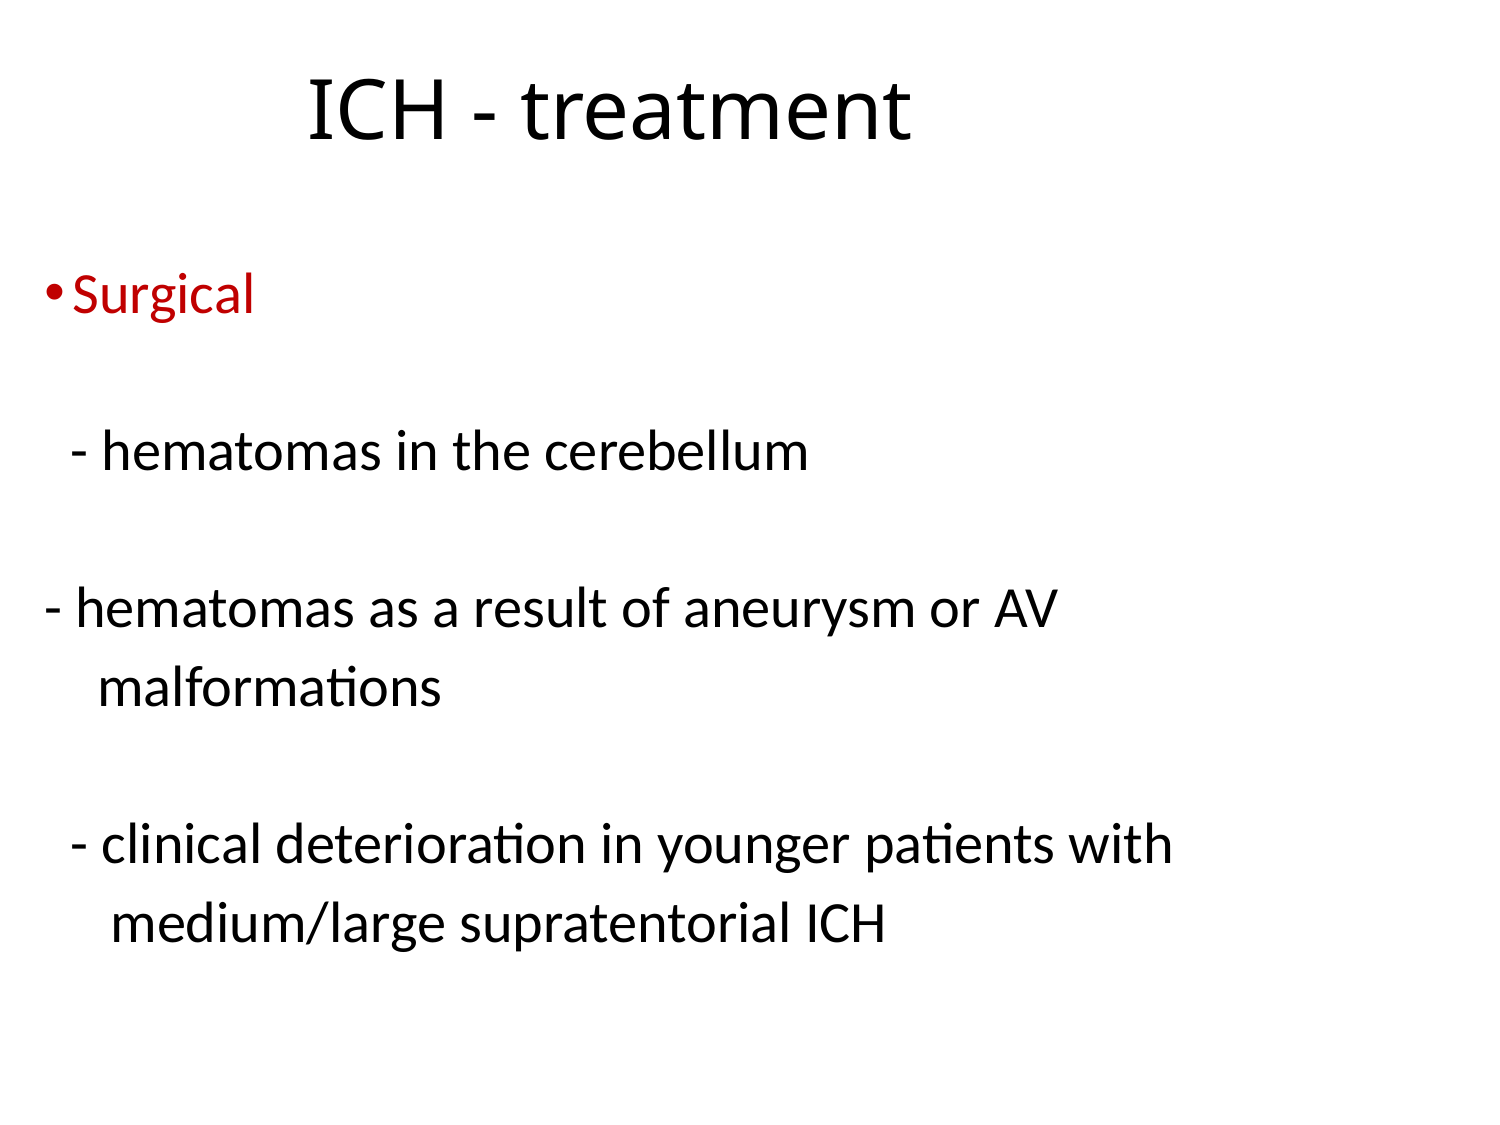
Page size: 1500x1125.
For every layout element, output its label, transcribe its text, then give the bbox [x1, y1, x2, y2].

title ICH - treatment [75, 40, 1451, 185]
list Surgical - hematomas in the cerebellum - hematomas as a result of aneurysm or AV malformations - clinical deterioration in younger patients with medium/large supratentorial ICH [29, 255, 1500, 1125]
